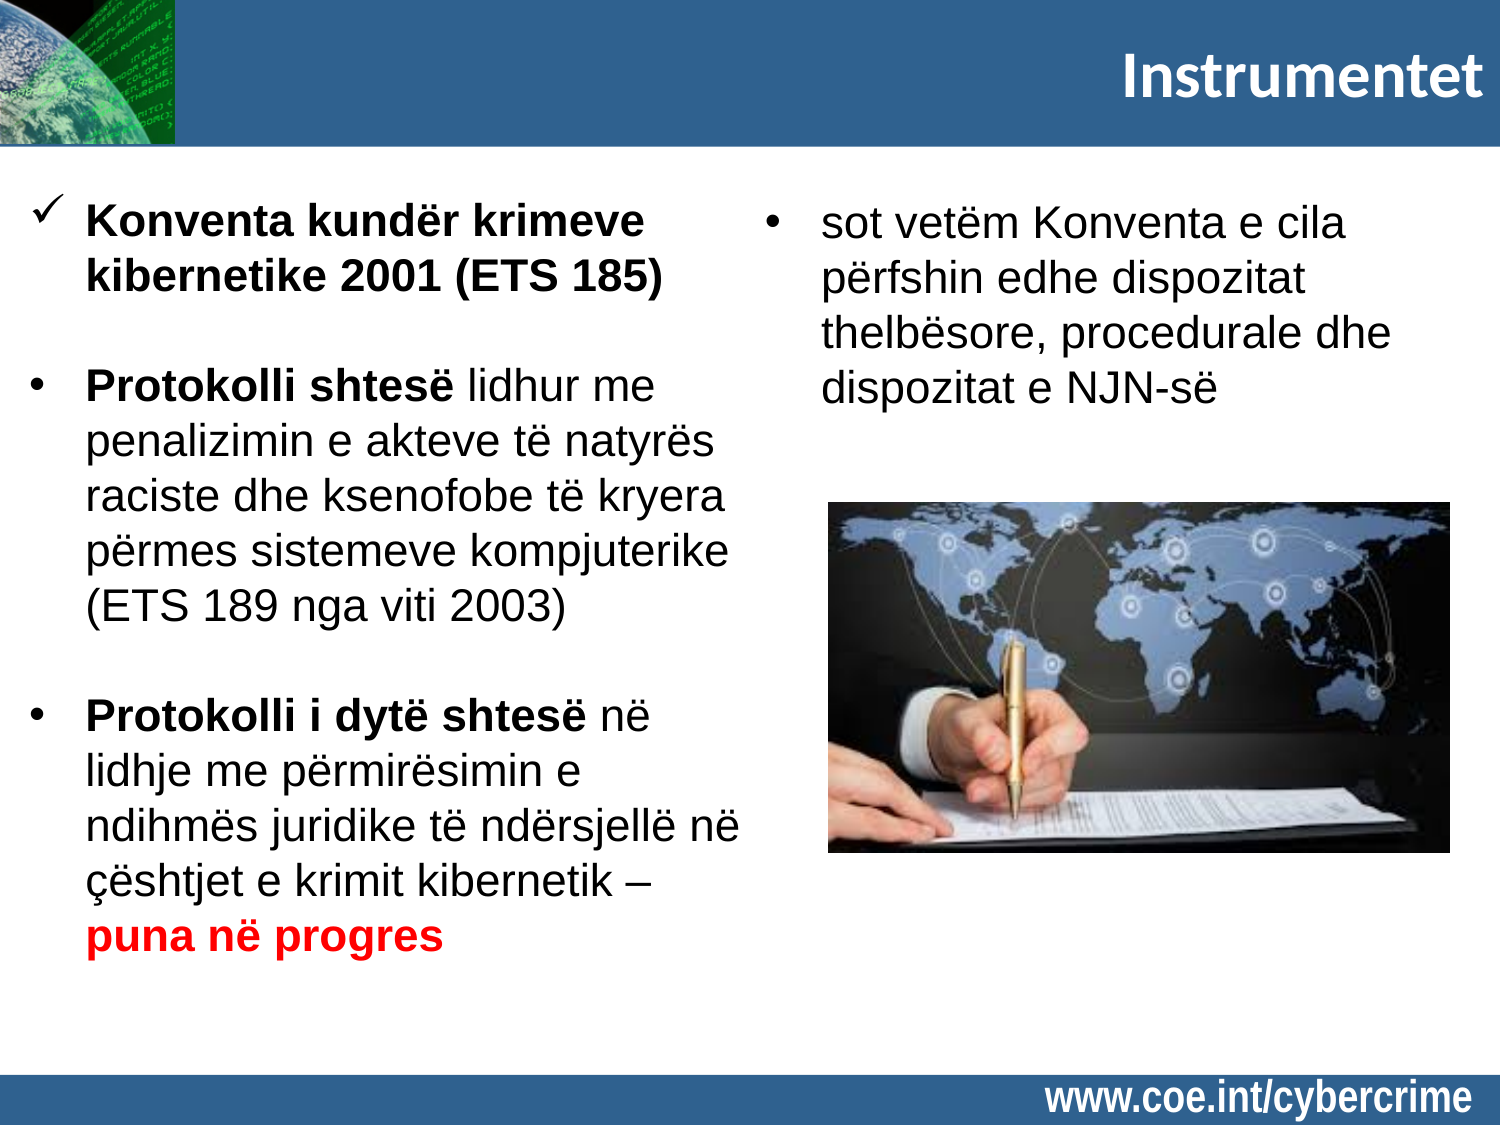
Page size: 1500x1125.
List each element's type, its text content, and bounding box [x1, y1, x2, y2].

picture [0, 0, 175, 144]
text_box [0, 1073, 1030, 1125]
text_box Instrumentet [177, 0, 1500, 149]
text_box www.coe.int/cybercrime [1030, 1059, 1500, 1125]
picture [827, 502, 1450, 854]
text_box sot vetëm Konventa e cila përfshin edhe dispozitat thelbësore, procedurale dhe dispozitat e NJN-së [749, 185, 1500, 421]
text_box Konventa kundër krimeve kibernetike 2001 (ETS 185) Protokolli shtesë lidhur me penalizimin e akteve të natyrës raciste dhe ksenofobe të kryera përmes sistemeve kompjuterike (ETS 189 nga viti 2003) Protokolli i dytë shtesë në lidhje me përmirësimin e ndihmës juridike të ndërsjellë në çështjet e krimit kibernetik – puna në progres [14, 183, 765, 969]
